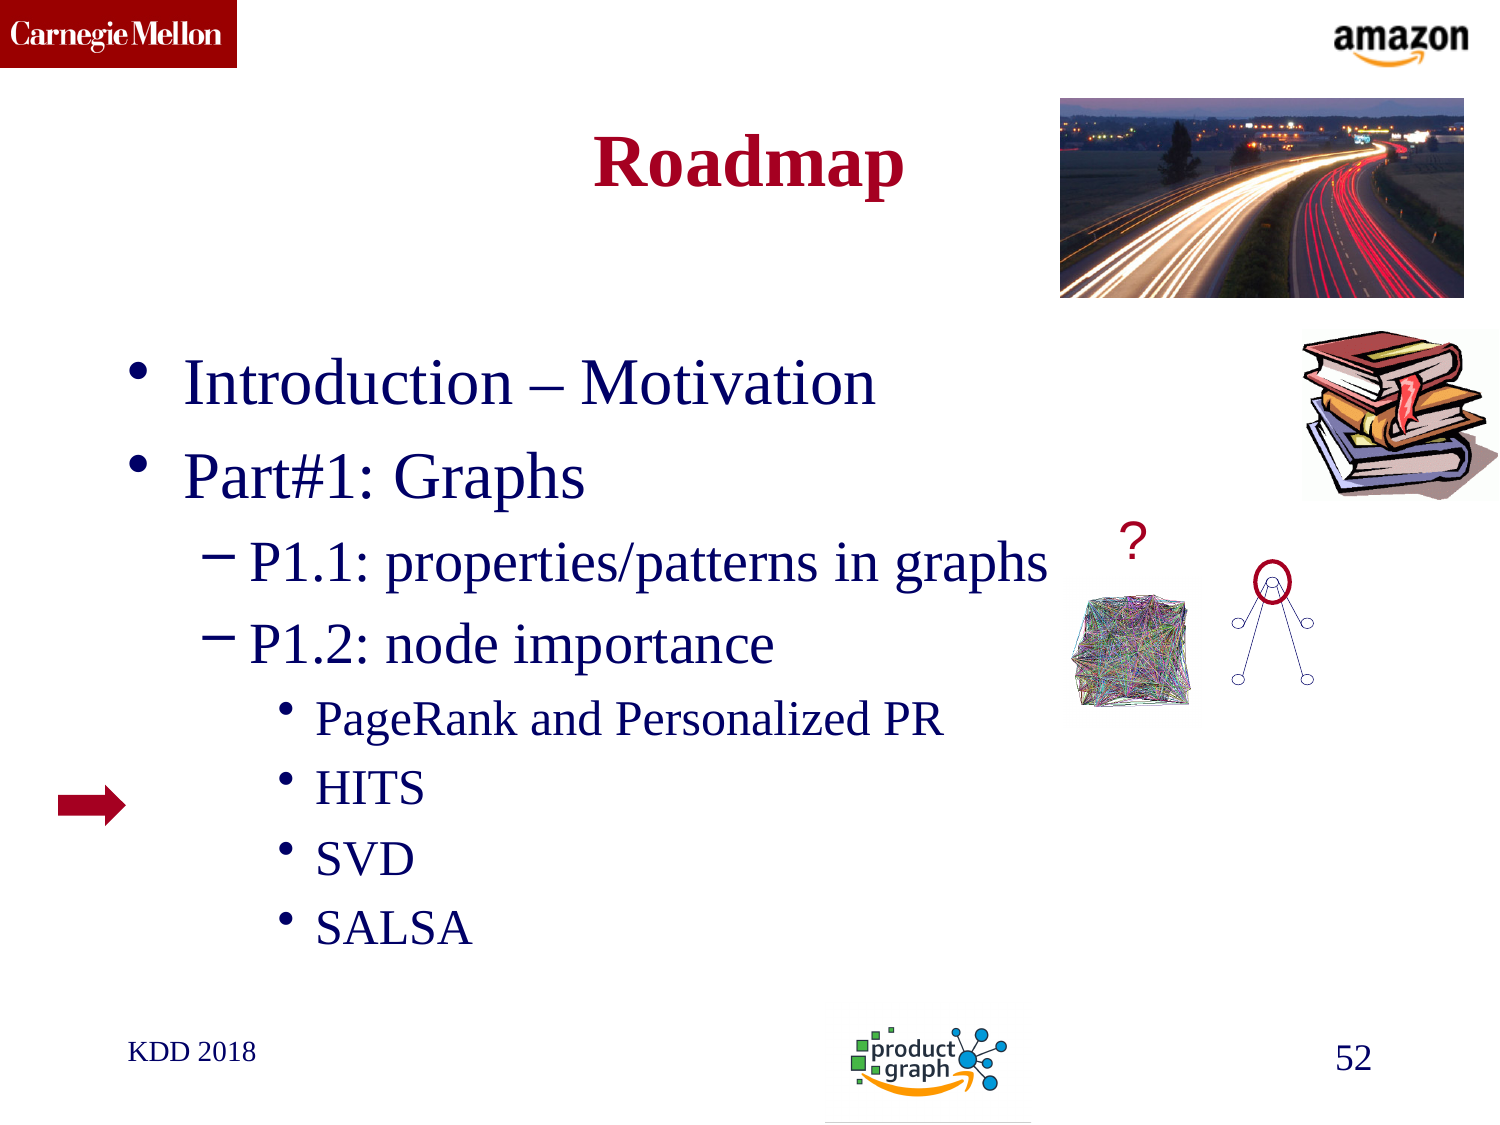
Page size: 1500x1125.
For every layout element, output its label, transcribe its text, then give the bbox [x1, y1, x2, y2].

picture [1302, 329, 1499, 501]
text_box [58, 784, 126, 827]
slide_number KDD 2018 [112, 1024, 426, 1101]
picture [1063, 576, 1202, 729]
text_box ? [1103, 497, 1164, 574]
list Introduction – Motivation Part#1: Graphs P1.1: properties/patterns in graphs P1.2: node importance PageRank and Personalized PR HITS SVD SALSA [112, 237, 1388, 1001]
slide_number 52 [1074, 1024, 1388, 1101]
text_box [1231, 576, 1314, 686]
text_box [1256, 561, 1289, 575]
picture [1060, 98, 1464, 299]
picture [0, 0, 237, 68]
title Roadmap [112, 99, 1058, 213]
picture [1322, 4, 1484, 88]
